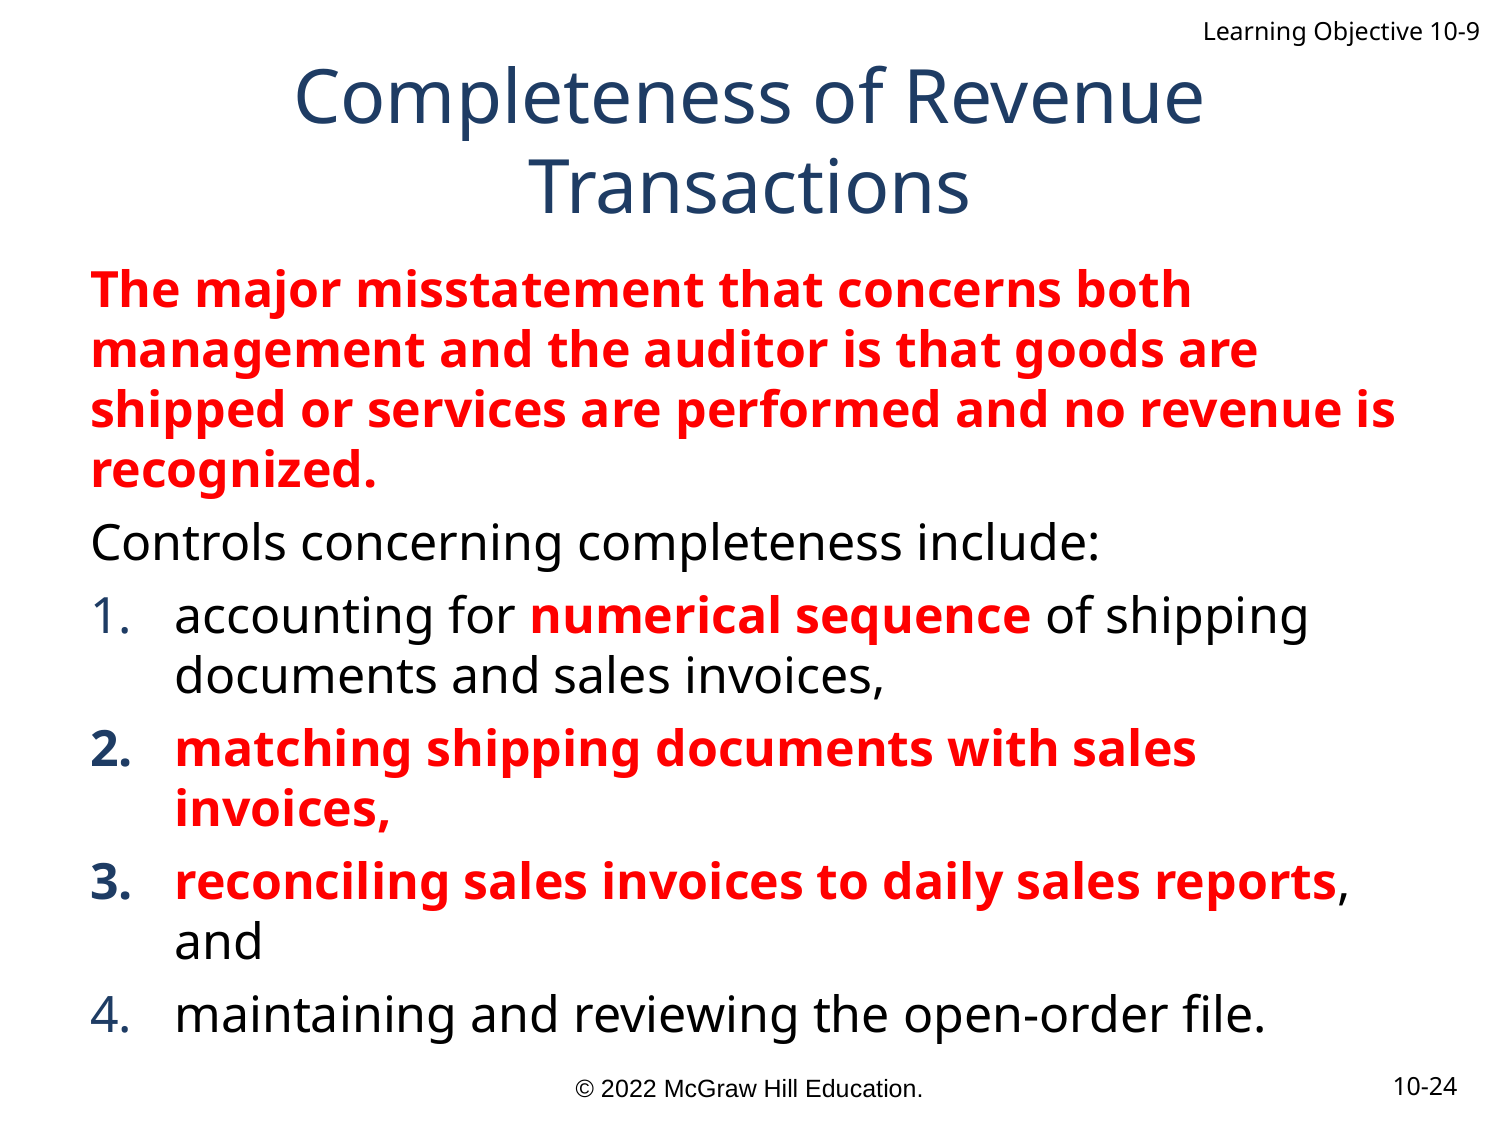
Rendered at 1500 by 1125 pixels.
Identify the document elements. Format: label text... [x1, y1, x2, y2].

list The major misstatement that concerns both management and the auditor is that goods are shipped or services are performed and no revenue is recognized. Controls concerning completeness include: accounting for numerical sequence of shipping documents and sales invoices, matching shipping documents with sales invoices, reconciling sales invoices to daily sales reports, and maintaining and reviewing the open-order file. [75, 249, 1425, 1050]
list Learning Objective 10-9 [908, 1, 1496, 60]
title Completeness of Revenue Transactions [75, 45, 1425, 233]
